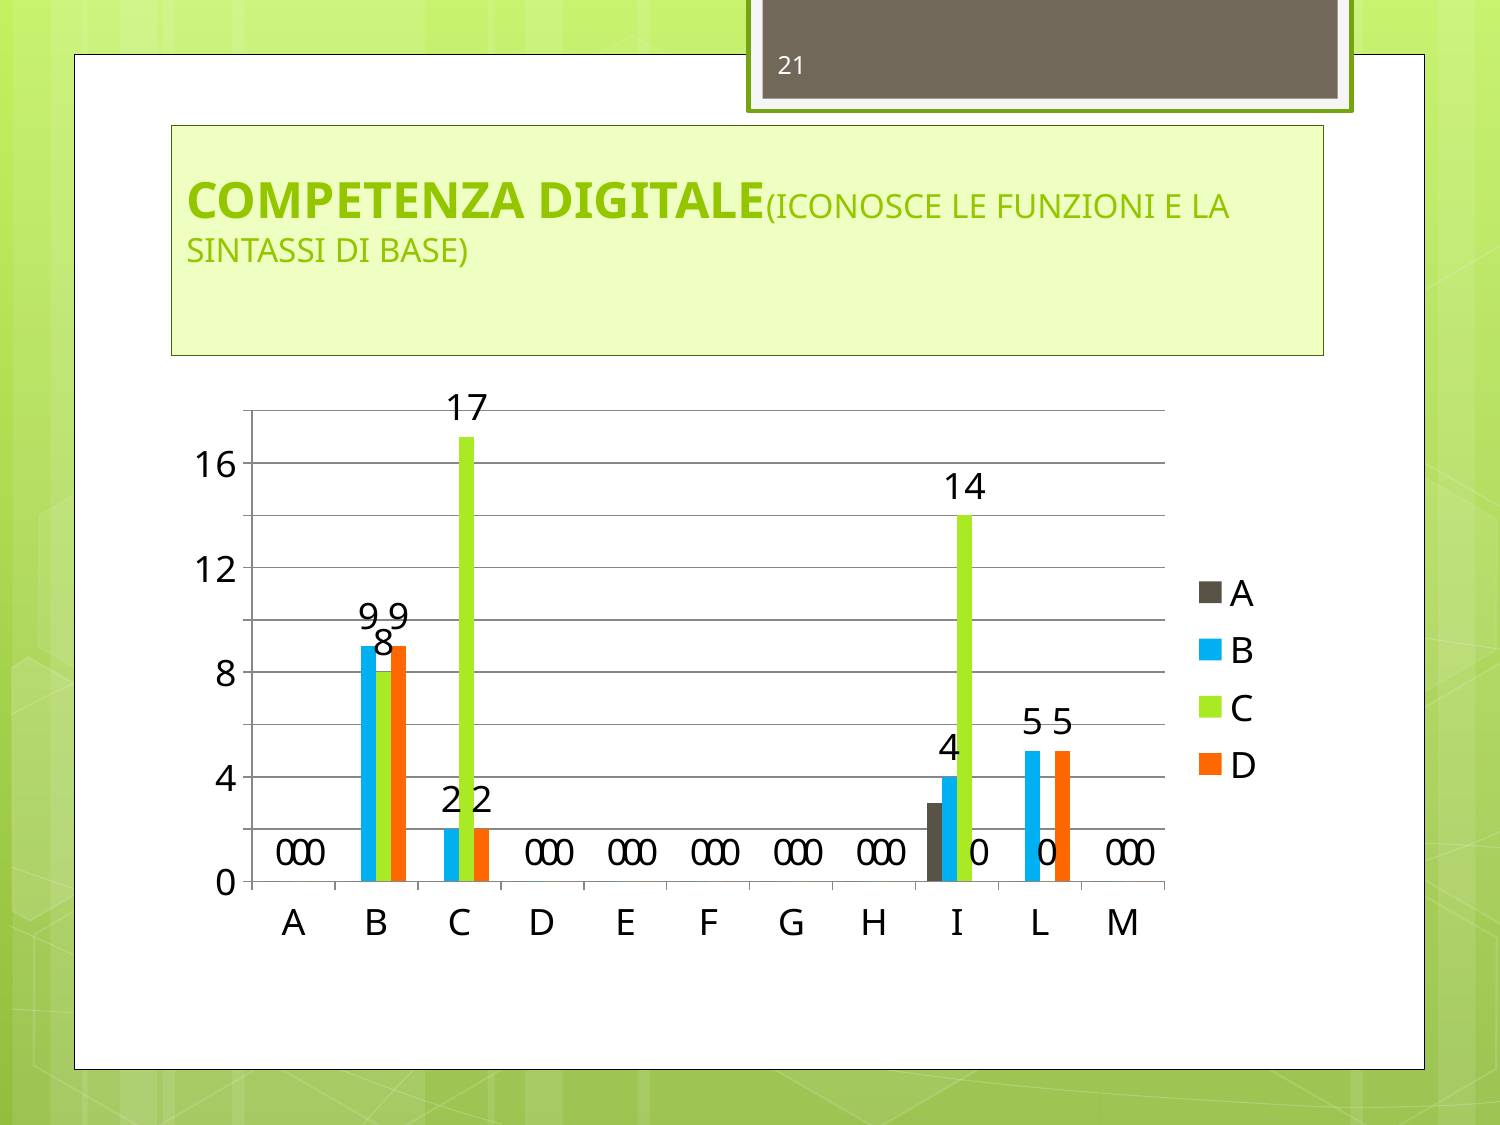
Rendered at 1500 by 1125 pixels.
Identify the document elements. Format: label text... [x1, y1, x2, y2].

chart [170, 380, 1284, 957]
slide_number 21 [762, 36, 982, 97]
title COMPETENZA DIGITALE(ICONOSCE LE FUNZIONI E LA SINTASSI DI BASE) [171, 125, 1324, 356]
